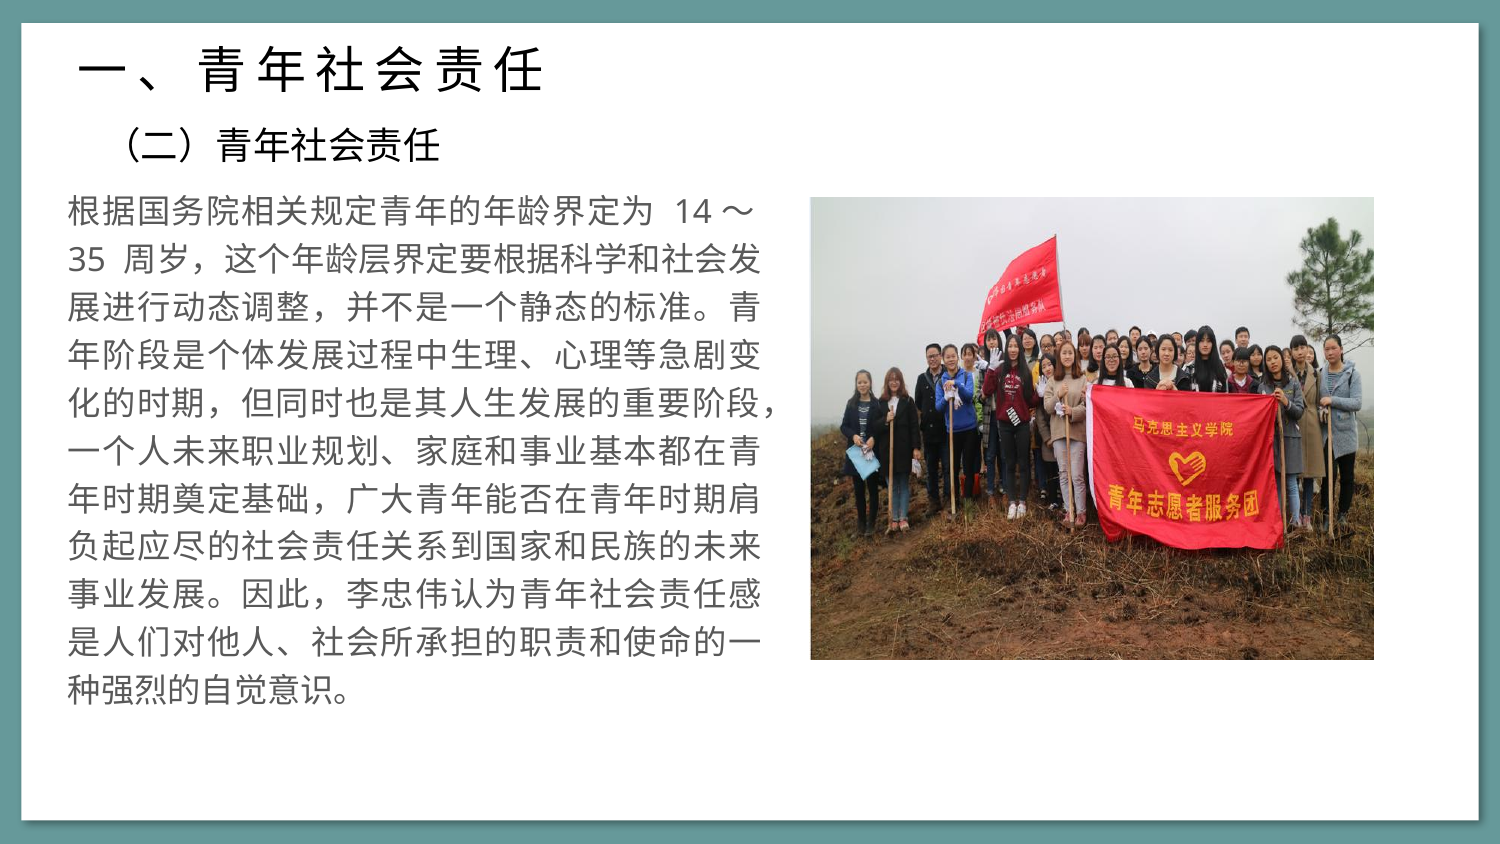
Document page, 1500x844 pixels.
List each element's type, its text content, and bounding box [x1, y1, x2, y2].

picture [808, 197, 1374, 661]
text_box 一、青年社会责任 [64, 32, 764, 105]
text_box （二）青年社会责任 [88, 114, 456, 175]
text_box 根据国务院相关规定青年的年龄界定为 14～35 周岁，这个年龄层界定要根据科学和社会发展进行动态调整，并不是一个静态的标准。青年阶段是个体发展过程中生理、心理等急剧变化的时期，但同时也是其人生发展的重要阶段，一个人未来职业规划、家庭和事业基本都在青年时期奠定基础，广大青年能否在青年时期肩负起应尽的社会责任关系到国家和民族的未来事业发展。因此，李忠伟认为青年社会责任感是人们对他人、社会所承担的职责和使命的一种强烈的自觉意识。 [53, 175, 778, 717]
